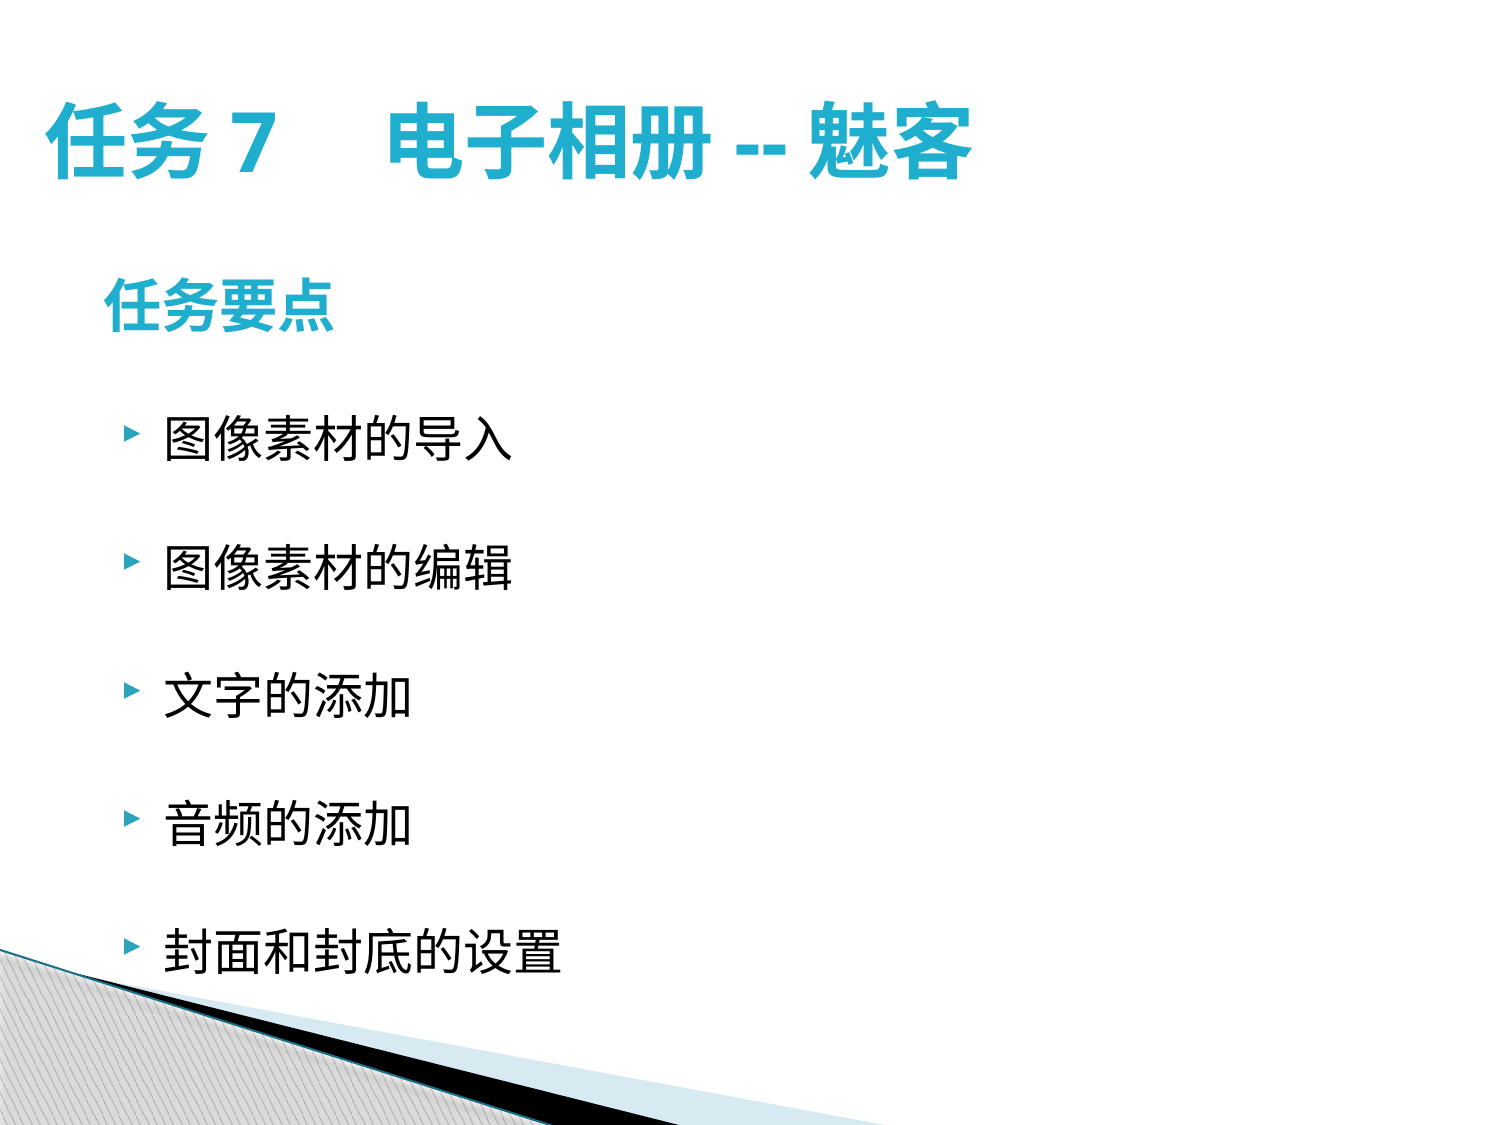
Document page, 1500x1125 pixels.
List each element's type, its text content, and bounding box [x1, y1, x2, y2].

list 任务要点 图像素材的导入 图像素材的编辑 文字的添加 音频的添加 封面和封底的设置 [88, 233, 1436, 1012]
title 任务7 电子相册--魅客 [29, 45, 1500, 233]
